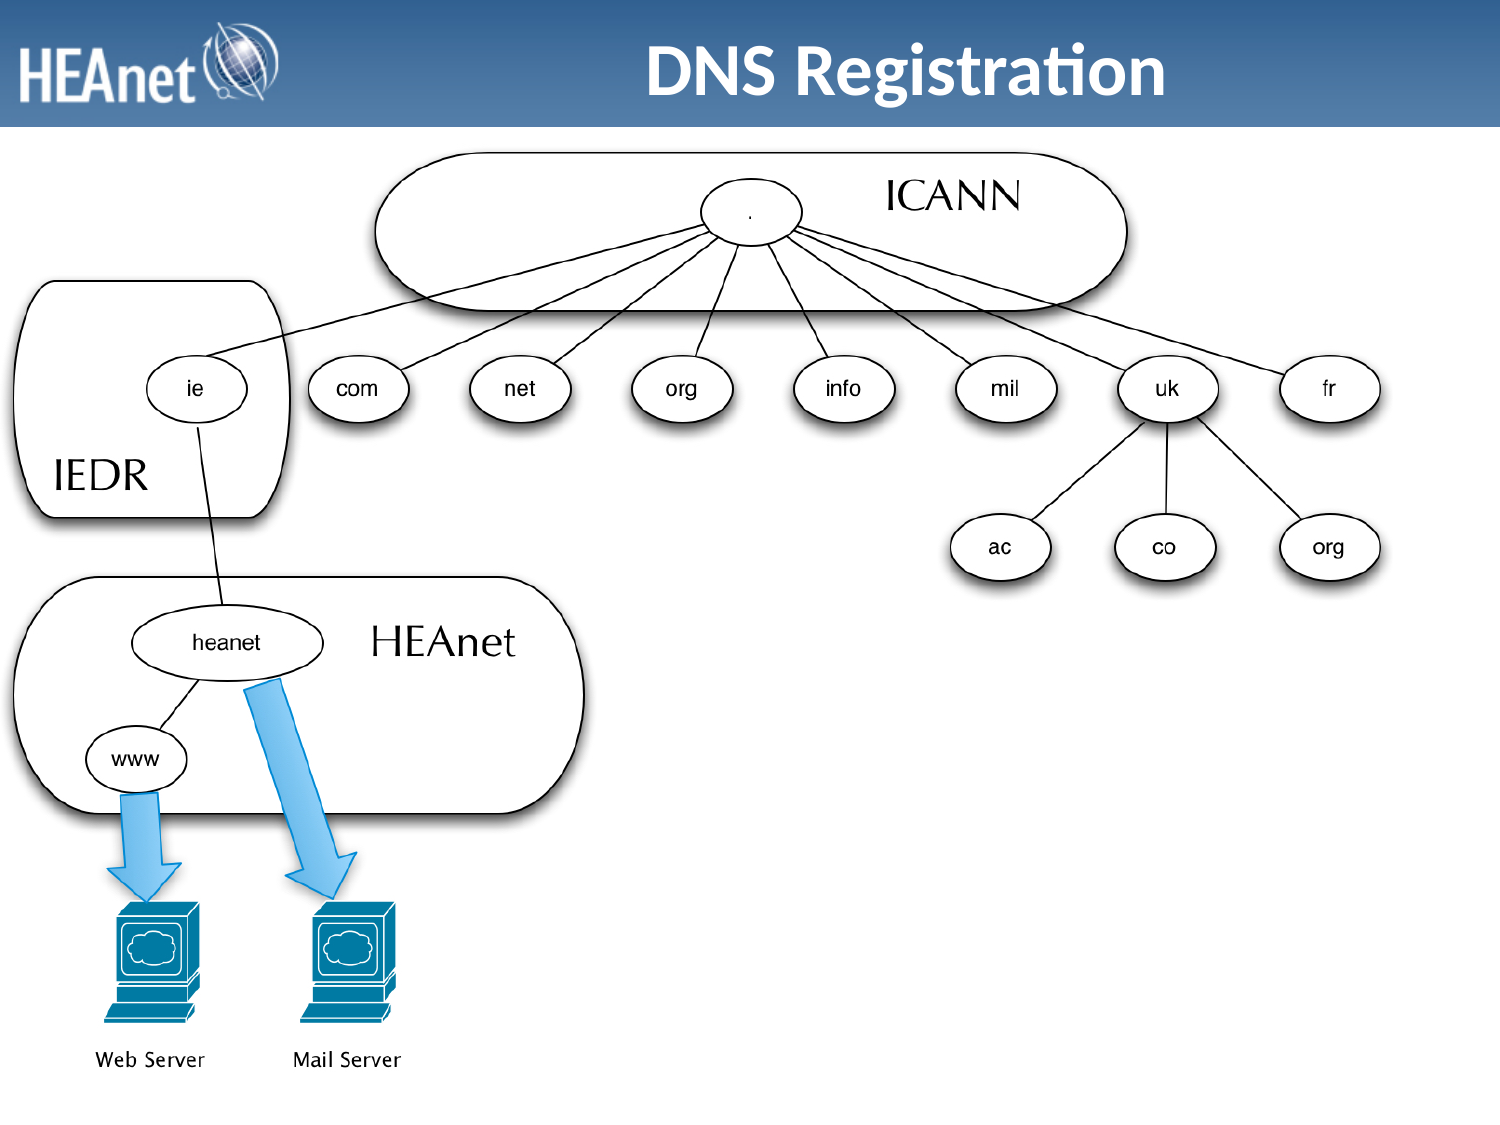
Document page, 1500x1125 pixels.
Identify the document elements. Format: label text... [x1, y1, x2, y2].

picture [0, 0, 1500, 1125]
title DNS Registration [312, 0, 1500, 127]
